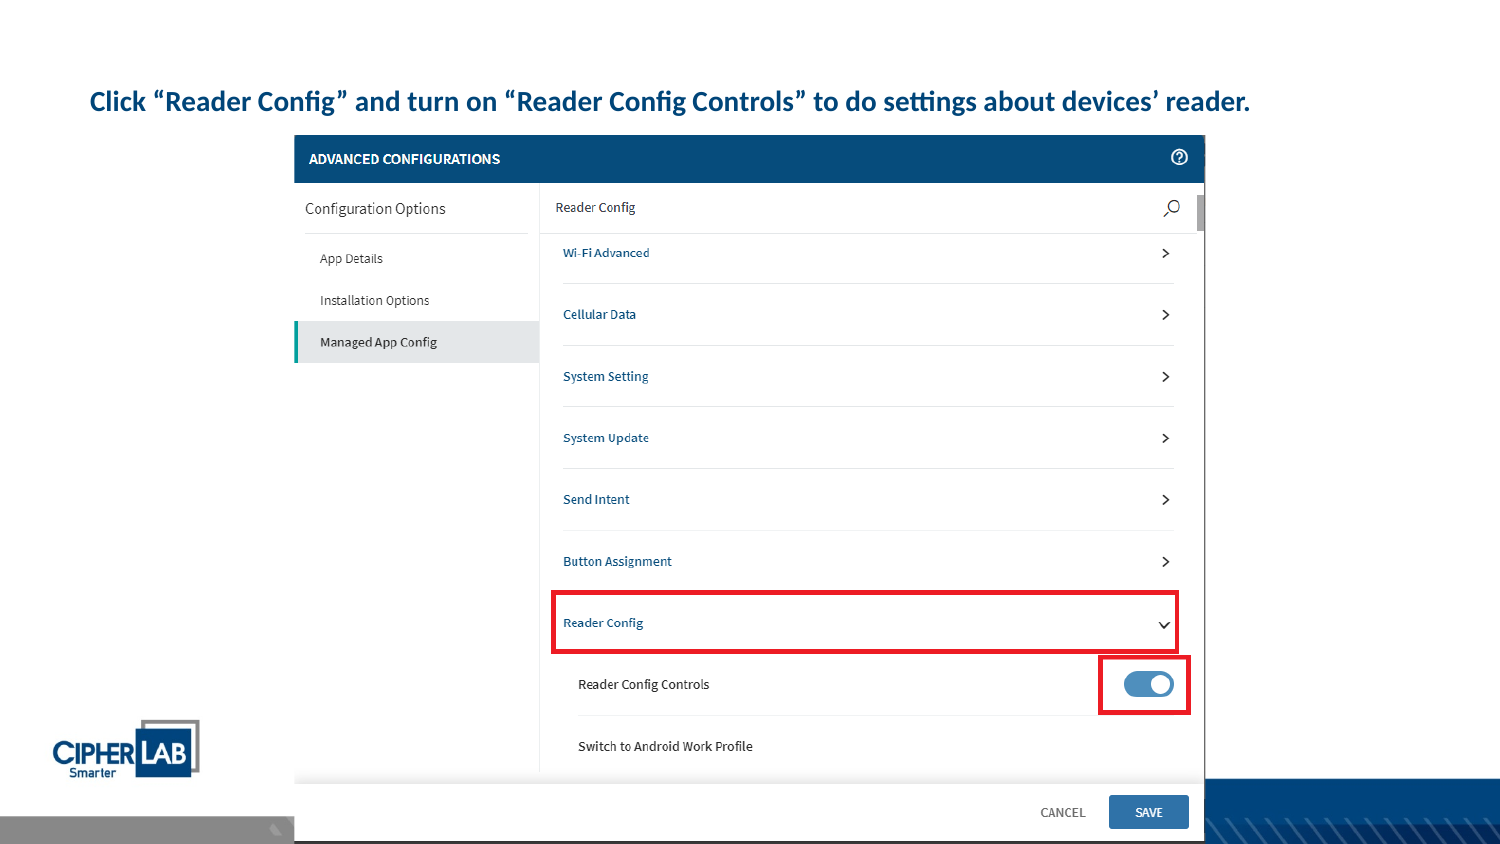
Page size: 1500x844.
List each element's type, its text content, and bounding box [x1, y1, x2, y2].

picture [0, 0, 1500, 844]
title Click “Reader Config” and turn on “Reader Config Controls” to do settings about devices’ reader. [75, 33, 1447, 175]
